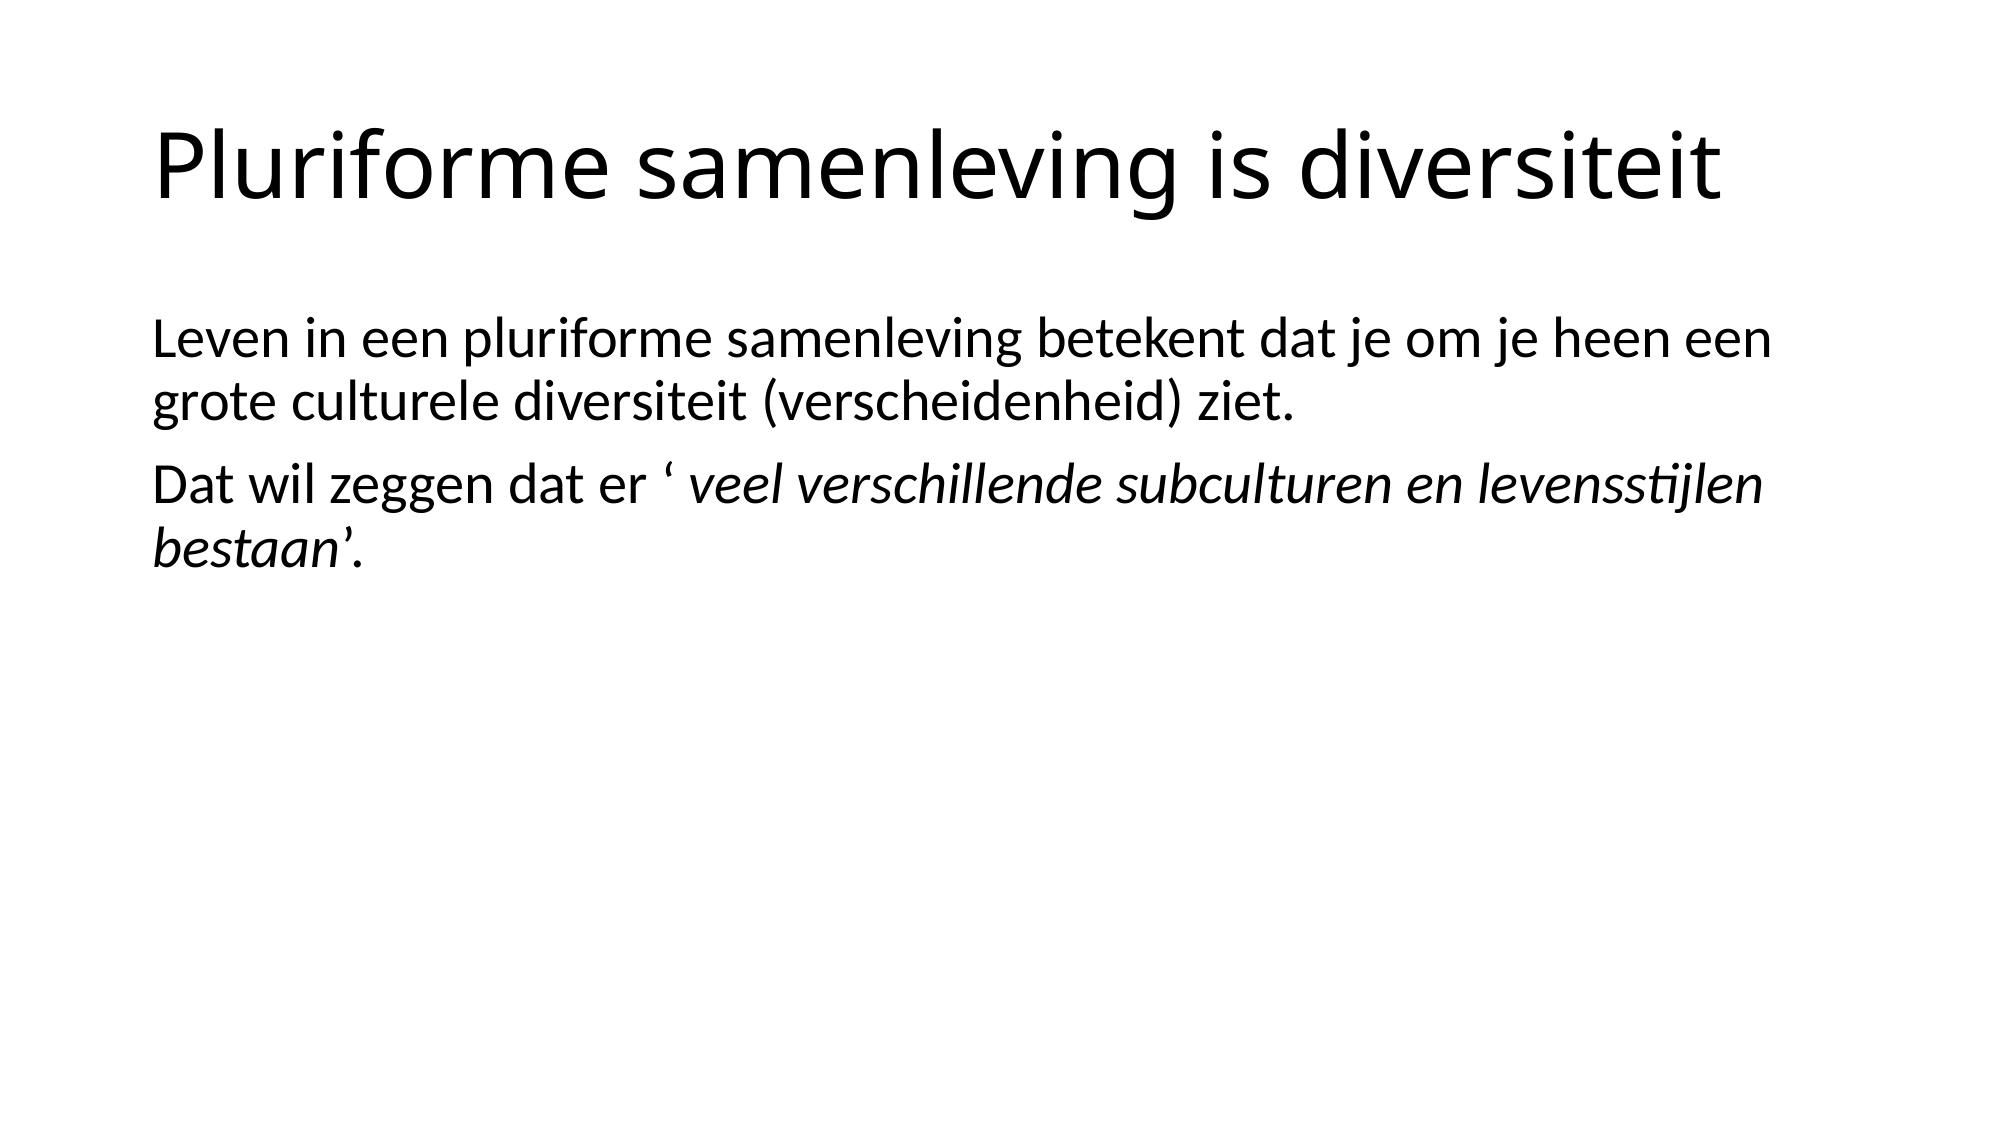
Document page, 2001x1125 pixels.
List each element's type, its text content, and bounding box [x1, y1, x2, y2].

title Pluriforme samenleving is diversiteit [137, 59, 1863, 278]
list Leven in een pluriforme samenleving betekent dat je om je heen een grote culturele diversiteit (verscheidenheid) ziet. Dat wil zeggen dat er ‘ veel verschillende subculturen en levensstijlen bestaan’. [137, 299, 1863, 1014]
